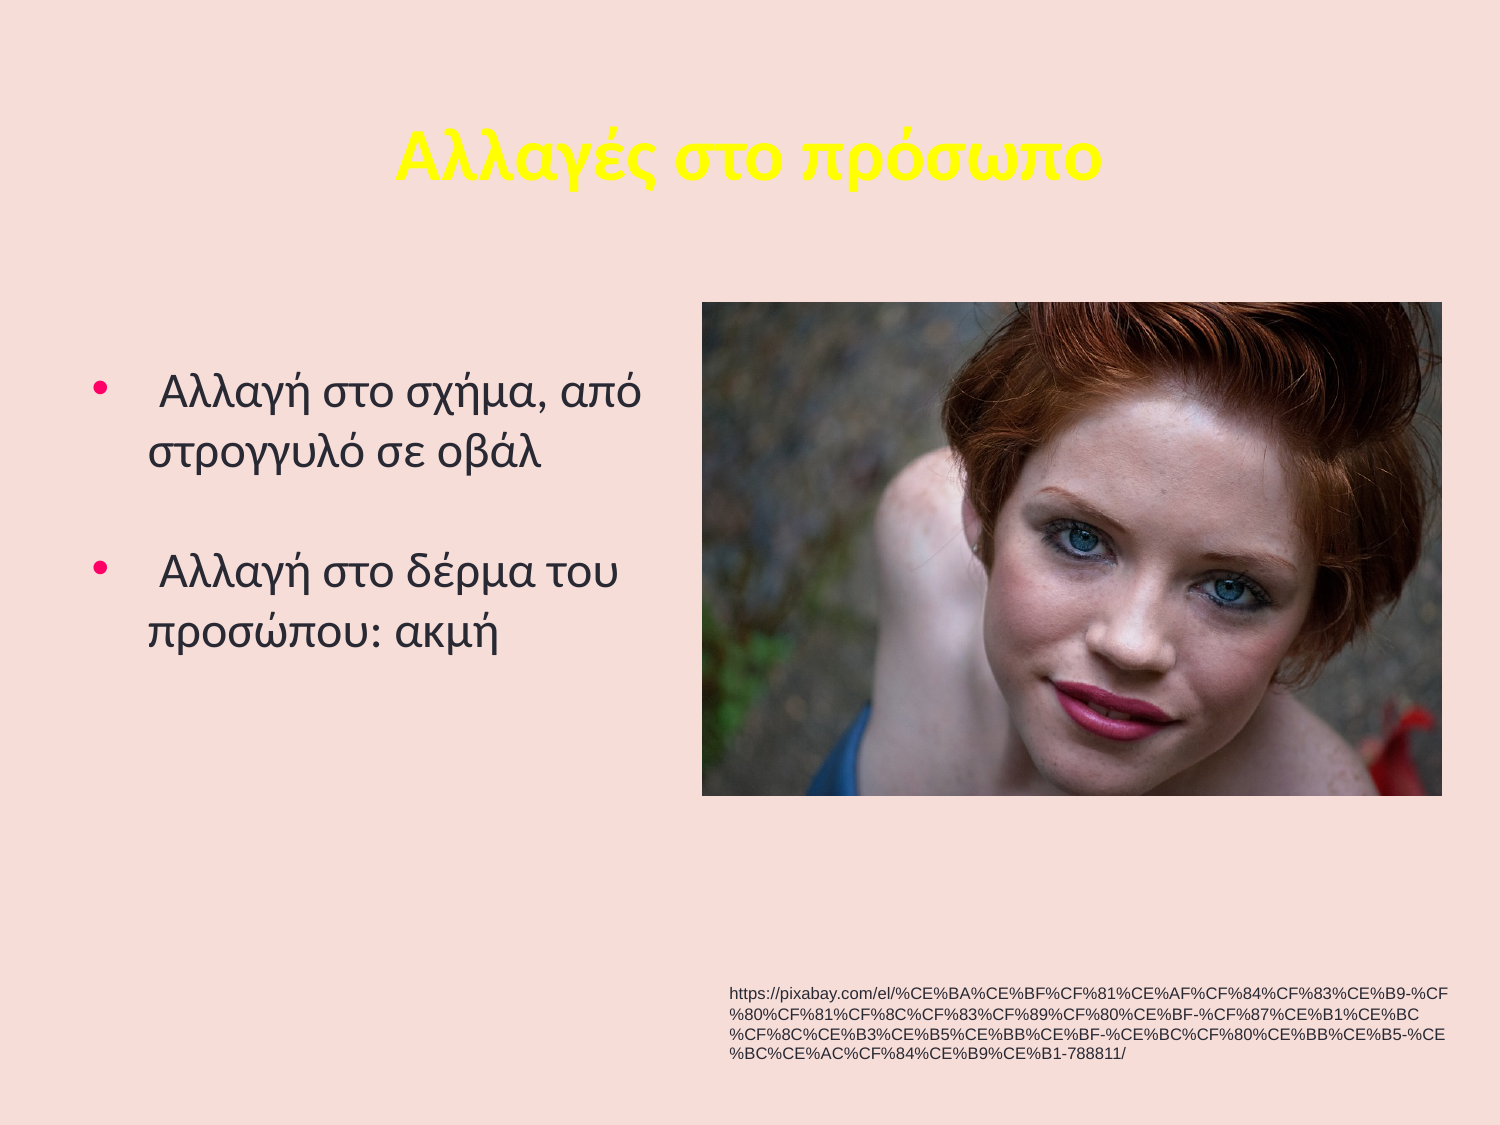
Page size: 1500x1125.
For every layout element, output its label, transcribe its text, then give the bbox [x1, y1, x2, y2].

picture [702, 302, 1442, 797]
text_box Αλλαγή στο σχήμα, από στρογγυλό σε οβάλ Αλλαγή στο δέρμα του προσώπου: ακμή [76, 349, 668, 845]
text_box https://pixabay.com/el/%CE%BA%CE%BF%CF%81%CE%AF%CF%84%CF%83%CE%B9-%CF%80%CF%81%CF%8C%CF%83%CF%89%CF%80%CE%BF-%CF%87%CE%B1%CE%BC%CF%8C%CE%B3%CE%B5%CE%BB%CE%BF-%CE%BC%CF%80%CE%BB%CE%B5-%CE%BC%CE%AC%CF%84%CE%B9%CE%B1-788811/ [714, 976, 1465, 1071]
title Αλλαγές στο πρόσωπο [74, 86, 1426, 215]
